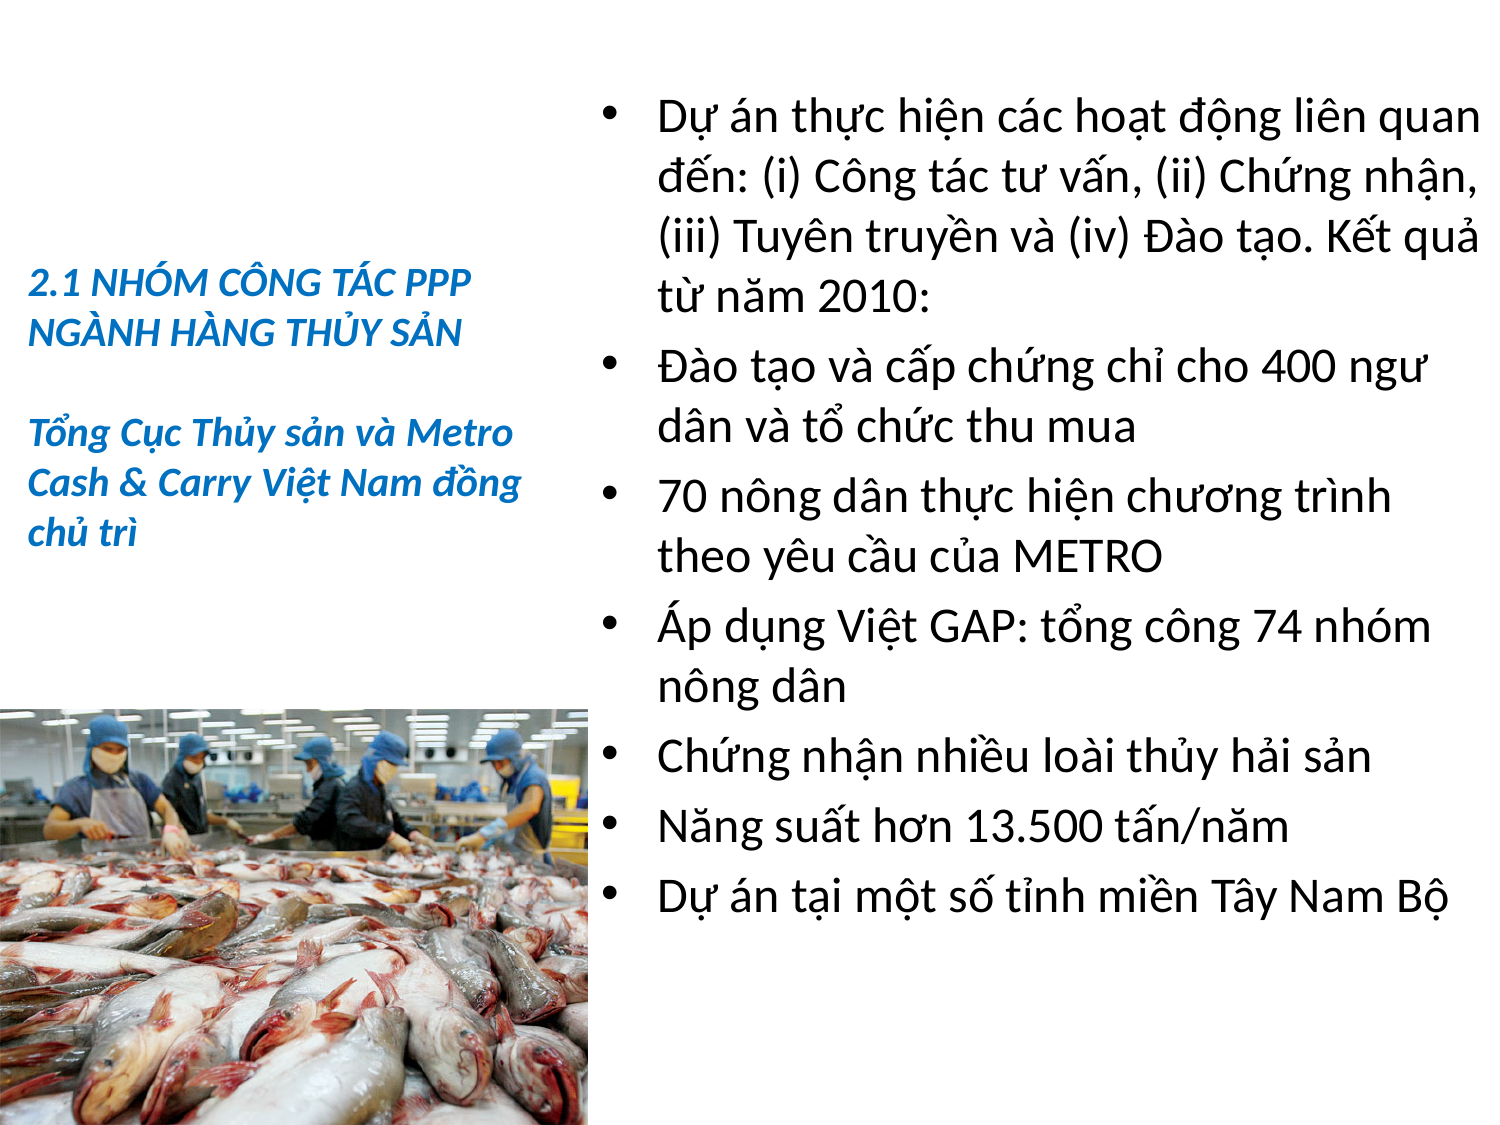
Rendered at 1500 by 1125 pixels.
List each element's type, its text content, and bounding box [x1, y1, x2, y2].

list Dự án thực hiện các hoạt động liên quan đến: (i) Công tác tư vấn, (ii) Chứng nhận, (iii) Tuyên truyền và (iv) Đào tạo. Kết quả từ năm 2010: Đào tạo và cấp chứng chỉ cho 400 ngư dân và tổ chức thu mua 70 nông dân thực hiện chương trình theo yêu cầu của METRO Áp dụng Việt GAP: tổng công 74 nhóm nông dân Chứng nhận nhiều loài thủy hải sản Năng suất hơn 13.500 tấn/năm Dự án tại một số tỉnh miền Tây Nam Bộ [586, 75, 1500, 1125]
picture [0, 709, 588, 1125]
title 2.1 NHÓM CÔNG TÁC PPP NGÀNH HÀNG THỦY SẢN Tổng Cục Thủy sản và Metro Cash & Carry Việt Nam đồng chủ trì [12, 212, 569, 613]
